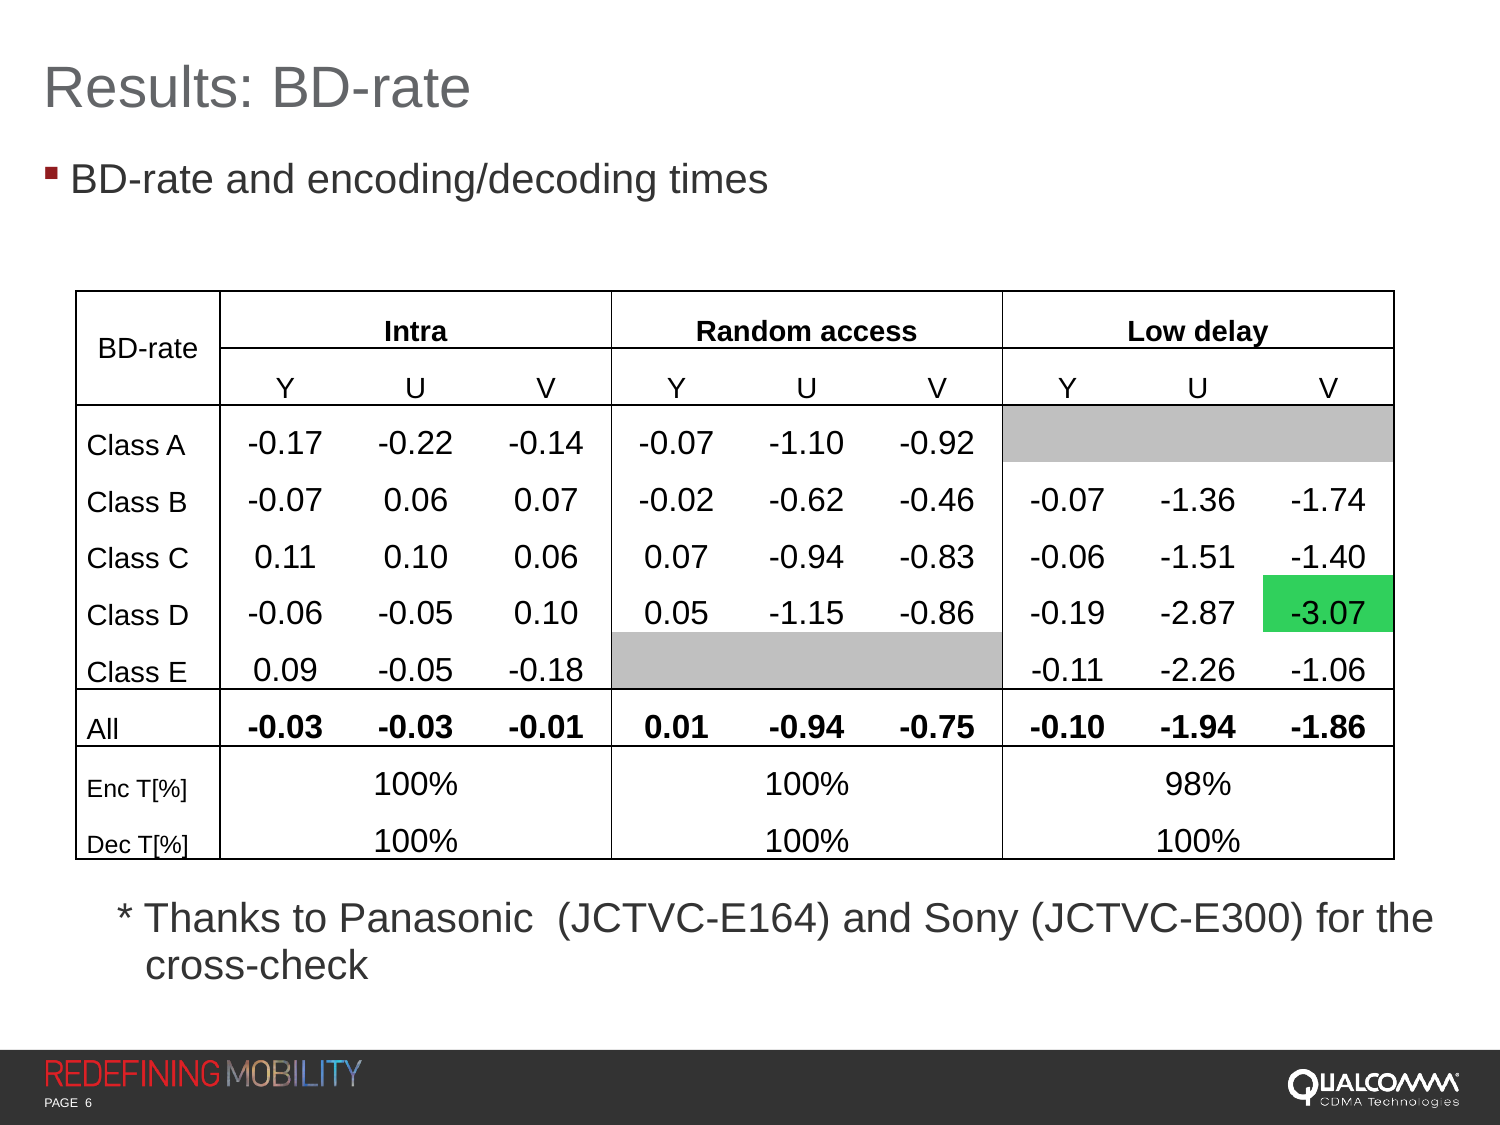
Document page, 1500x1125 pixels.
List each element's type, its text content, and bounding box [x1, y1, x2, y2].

table_cell -0.83 [872, 518, 1002, 575]
table_cell -0.10 [1003, 690, 1133, 745]
table_cell -1.36 [1133, 462, 1263, 518]
table_header BD-rate [77, 292, 219, 404]
table_cell -0.11 [1003, 632, 1133, 688]
table_cell Class A [77, 406, 219, 462]
table_cell 100% [221, 747, 611, 803]
table_cell -0.94 [742, 690, 872, 745]
table_header Low delay [1003, 292, 1393, 347]
table_cell -3.07 [1263, 575, 1393, 632]
table_cell 100% [221, 803, 611, 858]
table_cell -0.86 [872, 575, 1002, 632]
table_cell -2.87 [1133, 575, 1263, 632]
table_cell Class B [77, 462, 219, 518]
table_cell Dec T[%] [77, 803, 219, 858]
table_cell [1263, 406, 1393, 462]
table_cell 100% [612, 803, 1002, 858]
table_cell Y [221, 349, 351, 404]
table_cell U [351, 349, 481, 404]
table_cell -1.40 [1263, 518, 1393, 575]
table_cell 0.07 [481, 462, 611, 518]
table_cell V [481, 349, 611, 404]
table_cell -1.06 [1263, 632, 1393, 688]
table_cell 100% [1003, 803, 1393, 858]
table_cell -0.94 [742, 518, 872, 575]
table_cell U [1133, 349, 1263, 404]
table_cell 0.05 [612, 575, 742, 632]
table_cell 0.01 [612, 690, 742, 745]
table_cell Y [612, 349, 742, 404]
text_box BD-rate and encoding/decoding times * Thanks to Panasonic (JCTVC-E164) and Sony (JCTVC-E300) for the cross-check [26, 148, 1456, 1021]
table_cell Y [1003, 349, 1133, 404]
table_cell -0.03 [221, 690, 351, 745]
table_cell 98% [1003, 747, 1393, 803]
table_cell [742, 632, 872, 688]
title Results: BD-rate [28, 44, 1462, 138]
table_cell 0.06 [351, 462, 481, 518]
table_cell -0.19 [1003, 575, 1133, 632]
table_cell -0.07 [1003, 462, 1133, 518]
table_cell [872, 632, 1002, 688]
table_cell [1133, 406, 1263, 462]
table_cell 100% [612, 747, 1002, 803]
table_cell V [1263, 349, 1393, 404]
table_cell -0.02 [612, 462, 742, 518]
table_cell -1.74 [1263, 462, 1393, 518]
table_cell -0.75 [872, 690, 1002, 745]
table_cell -2.26 [1133, 632, 1263, 688]
table_cell All [77, 690, 219, 745]
table_cell 0.07 [612, 518, 742, 575]
table_cell 0.09 [221, 632, 351, 688]
table_cell Class C [77, 518, 219, 575]
table_cell -0.17 [221, 406, 351, 462]
table_cell -0.22 [351, 406, 481, 462]
table_cell -0.46 [872, 462, 1002, 518]
table_cell -0.14 [481, 406, 611, 462]
table_cell -0.03 [351, 690, 481, 745]
table_cell -1.86 [1263, 690, 1393, 745]
table_cell -0.05 [351, 632, 481, 688]
picture [30, 1048, 372, 1099]
table_cell -0.07 [612, 406, 742, 462]
table_cell 0.10 [351, 518, 481, 575]
picture [1278, 1058, 1478, 1114]
table_cell [612, 632, 742, 688]
table_cell Class E [77, 632, 219, 688]
table_cell -0.92 [872, 406, 1002, 462]
table_cell Class D [77, 575, 219, 632]
table_header Random access [612, 292, 1002, 347]
table_cell -1.15 [742, 575, 872, 632]
table_cell [1003, 406, 1133, 462]
table_cell V [872, 349, 1002, 404]
table_cell 0.11 [221, 518, 351, 575]
table_cell -0.62 [742, 462, 872, 518]
table_cell -0.05 [351, 575, 481, 632]
table_cell U [742, 349, 872, 404]
table_cell -1.51 [1133, 518, 1263, 575]
table_cell -0.01 [481, 690, 611, 745]
table_cell -0.18 [481, 632, 611, 688]
table_cell Enc T[%] [77, 747, 219, 803]
table_cell -0.07 [221, 462, 351, 518]
table_cell -1.94 [1133, 690, 1263, 745]
table_cell 0.06 [481, 518, 611, 575]
table_cell -0.06 [221, 575, 351, 632]
table_cell -1.10 [742, 406, 872, 462]
table_cell 0.10 [481, 575, 611, 632]
table_cell -0.06 [1003, 518, 1133, 575]
table_header Intra [221, 292, 611, 347]
